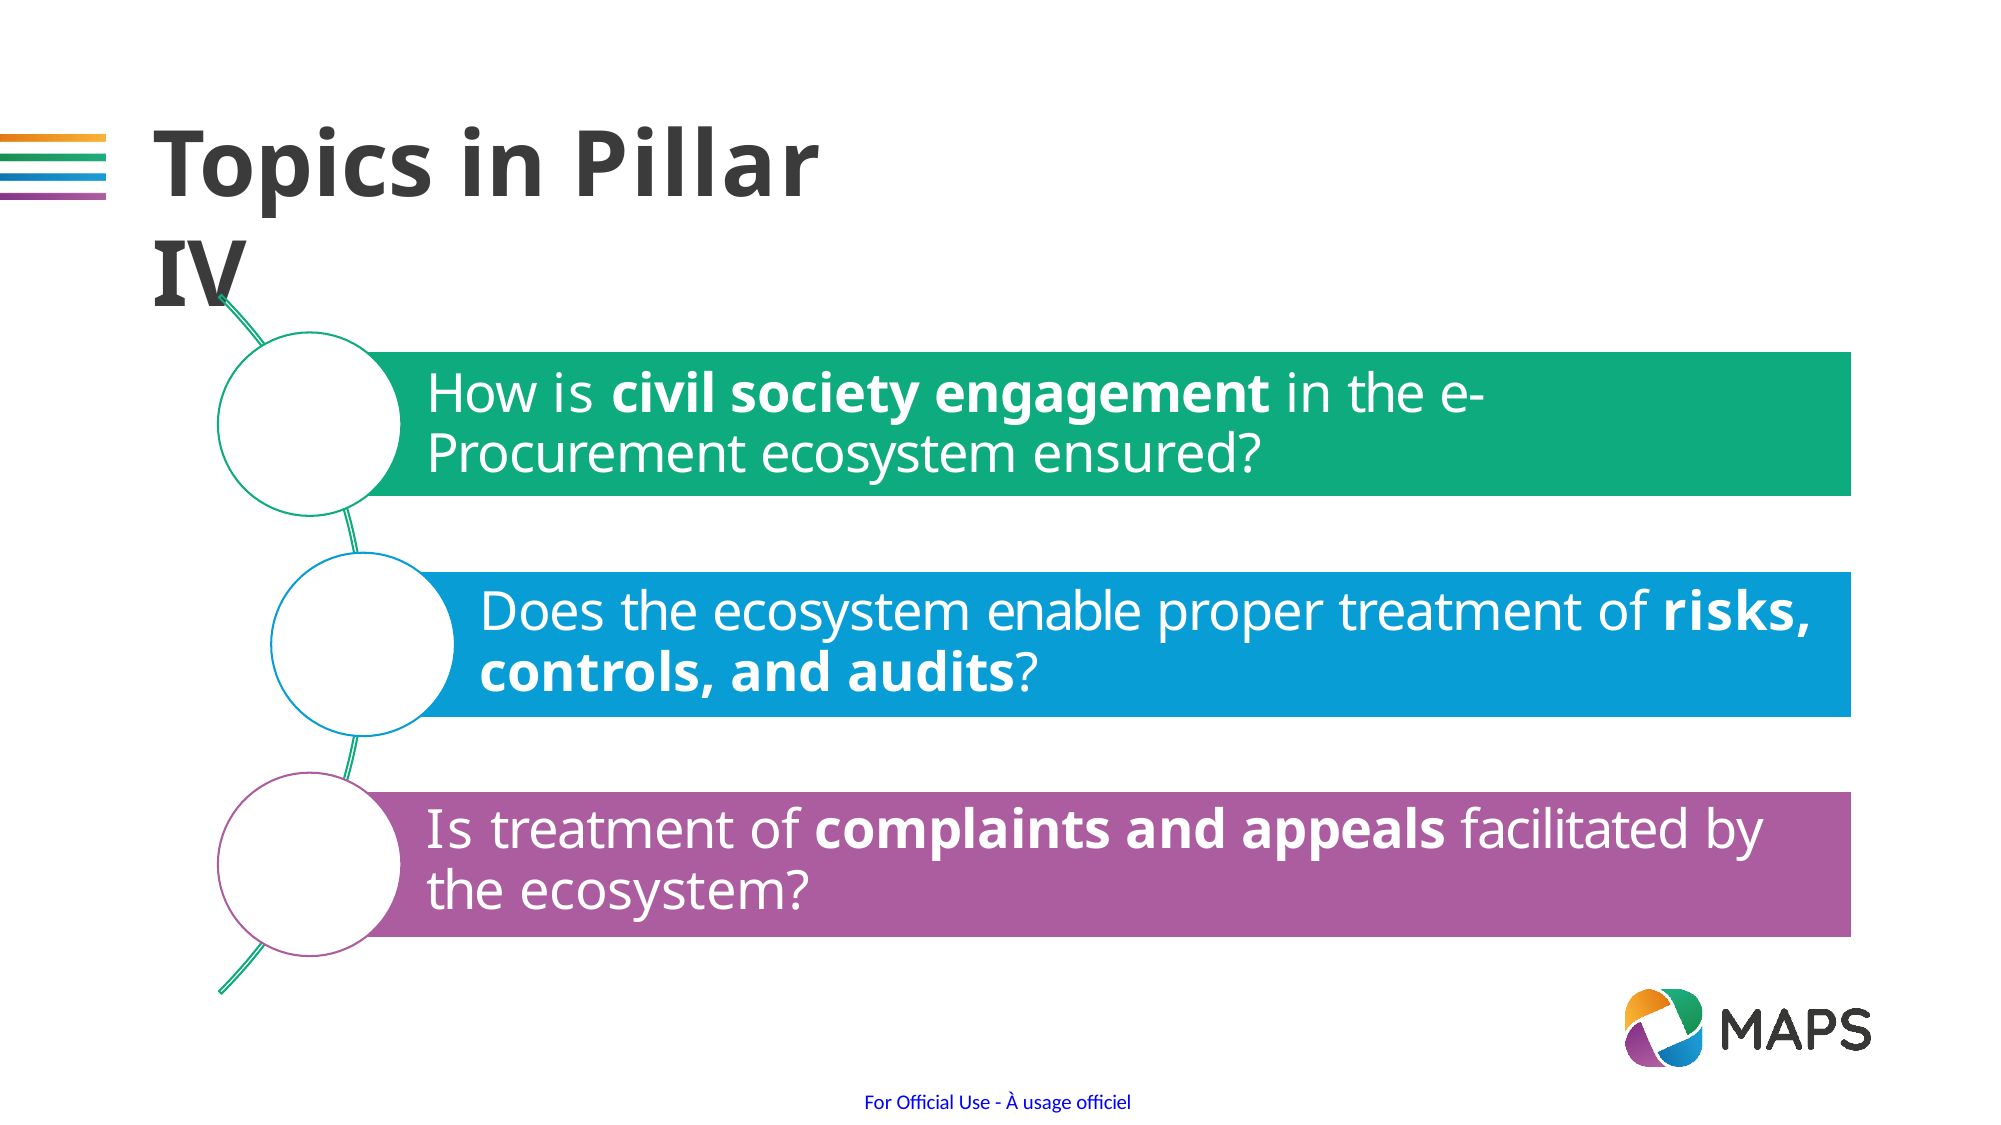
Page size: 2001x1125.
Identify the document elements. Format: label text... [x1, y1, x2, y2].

footer For Official Use - À usage officiel [862, 1091, 1138, 1125]
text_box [216, 771, 403, 958]
picture [0, 134, 106, 200]
picture [1625, 989, 1871, 1067]
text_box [216, 293, 1854, 996]
title Topics in Pillar IV [150, 102, 904, 325]
